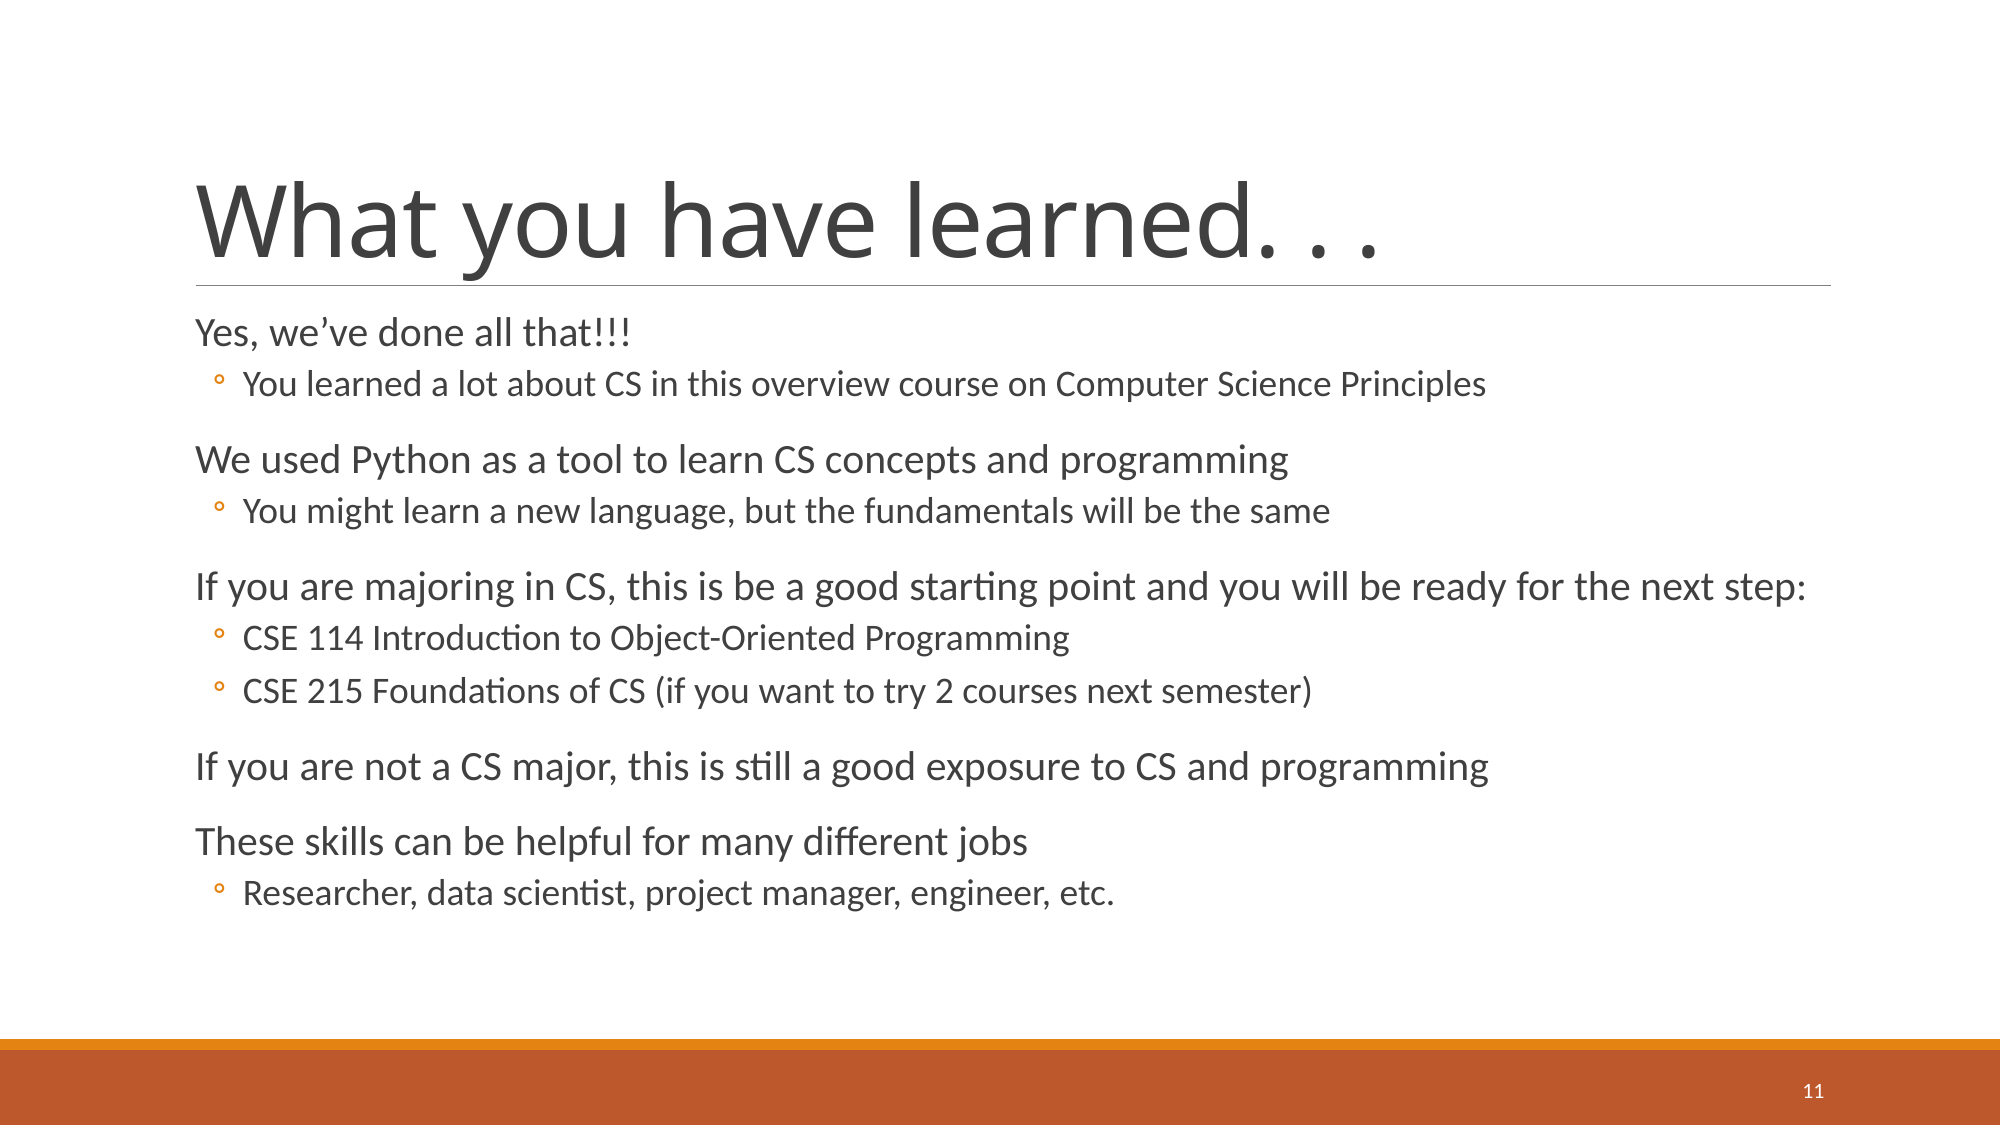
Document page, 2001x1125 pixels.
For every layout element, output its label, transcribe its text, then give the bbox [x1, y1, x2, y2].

list Yes, we’ve done all that!!! You learned a lot about CS in this overview course on Computer Science Principles We used Python as a tool to learn CS concepts and programming You might learn a new language, but the fundamentals will be the same If you are majoring in CS, this is be a good starting point and you will be ready for the next step: CSE 114 Introduction to Object-Oriented Programming CSE 215 Foundations of CS (if you want to try 2 courses next semester) If you are not a CS major, this is still a good exposure to CS and programming These skills can be helpful for many different jobs Researcher, data scientist, project manager, engineer, etc. [180, 302, 1830, 963]
title What you have learned. . . [180, 47, 1830, 285]
slide_number 11 [1624, 1059, 1840, 1120]
